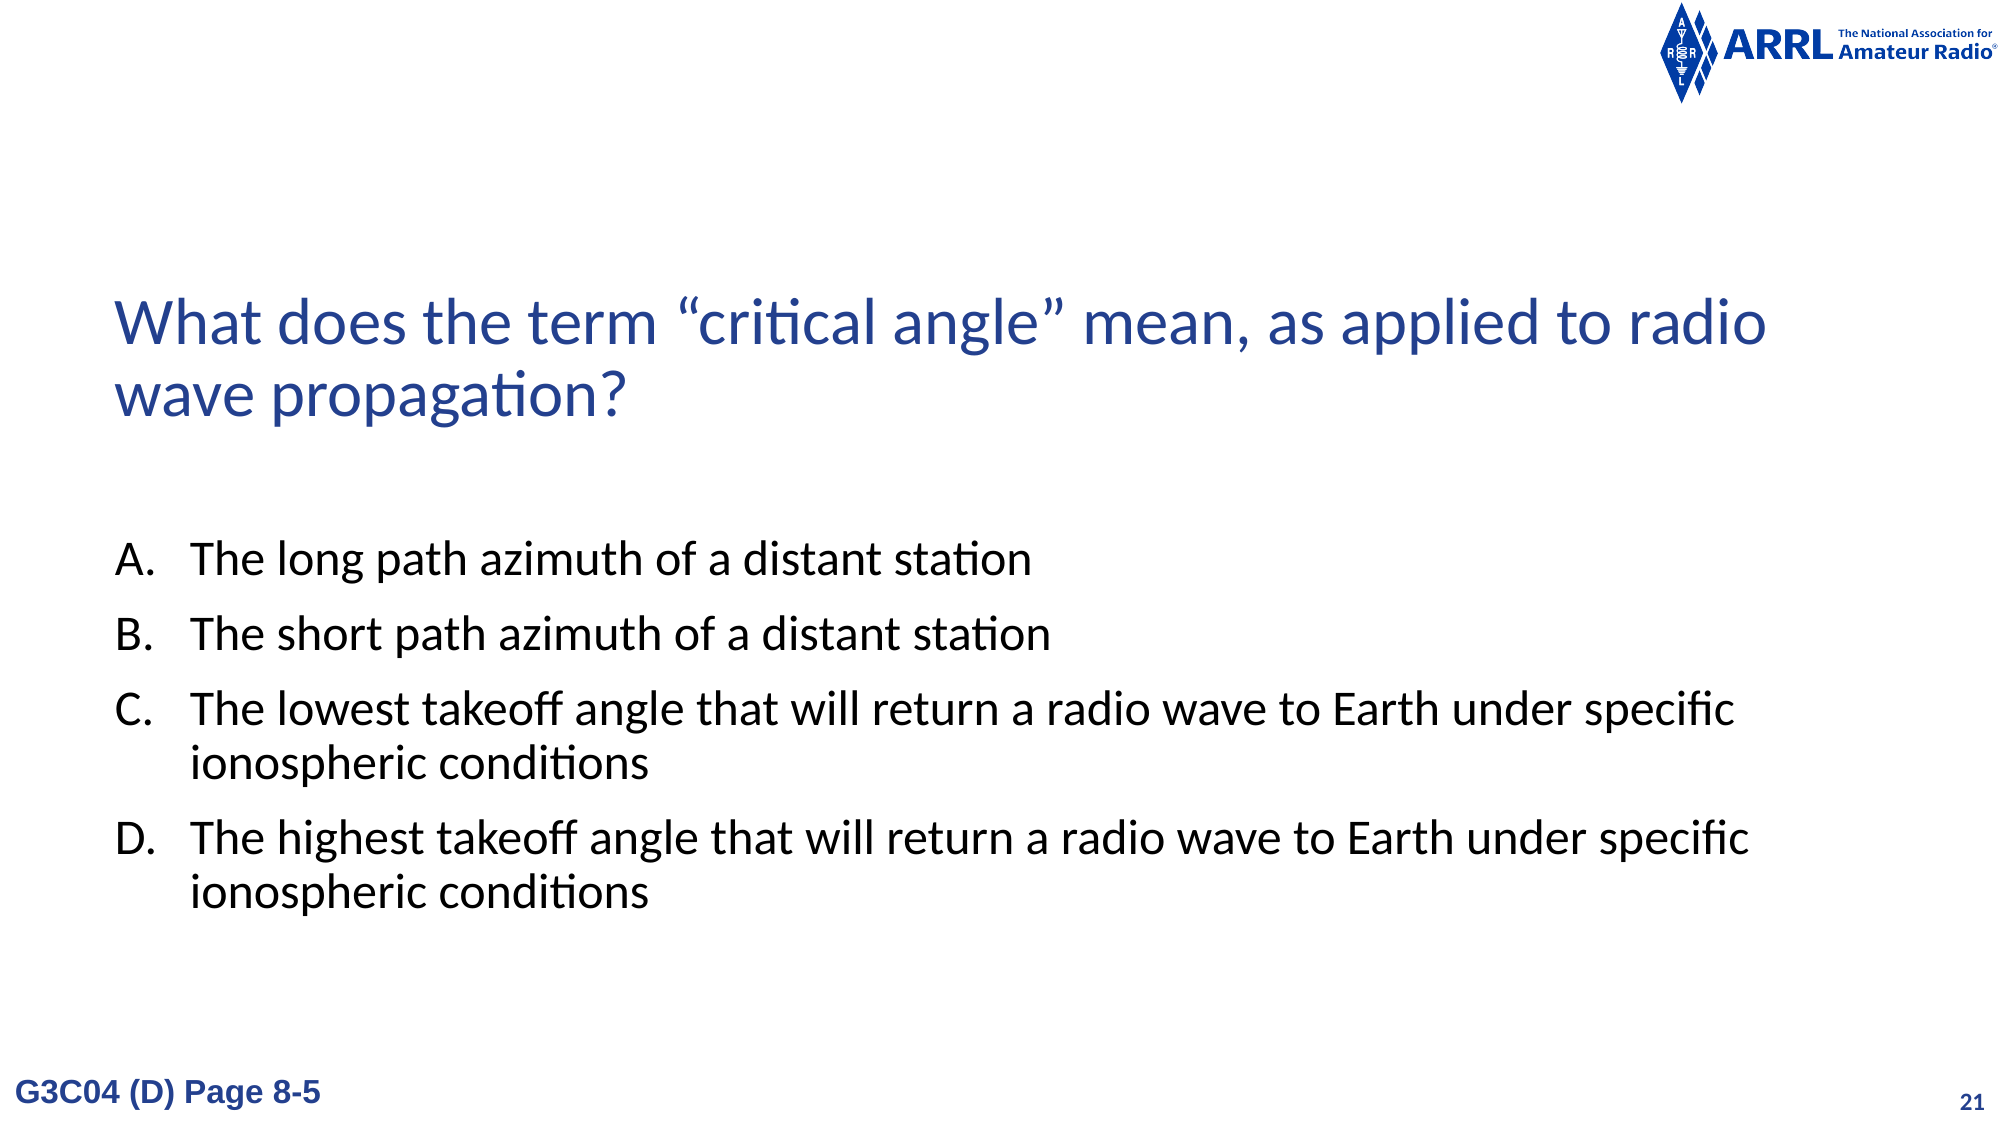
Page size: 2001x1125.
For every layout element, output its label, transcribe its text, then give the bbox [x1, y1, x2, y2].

text_box G3C04 (D) Page 8-5 [0, 1062, 1313, 1118]
title What does the term “critical angle” mean, as applied to radio wave propagation? [99, 249, 1900, 468]
picture [1658, 0, 1999, 106]
list The long path azimuth of a distant station The short path azimuth of a distant station The lowest takeoff angle that will return a radio wave to Earth under specific ionospheric conditions The highest takeoff angle that will return a radio wave to Earth under specific ionospheric conditions [99, 525, 1900, 1005]
text_box 21 [1875, 1077, 2000, 1123]
